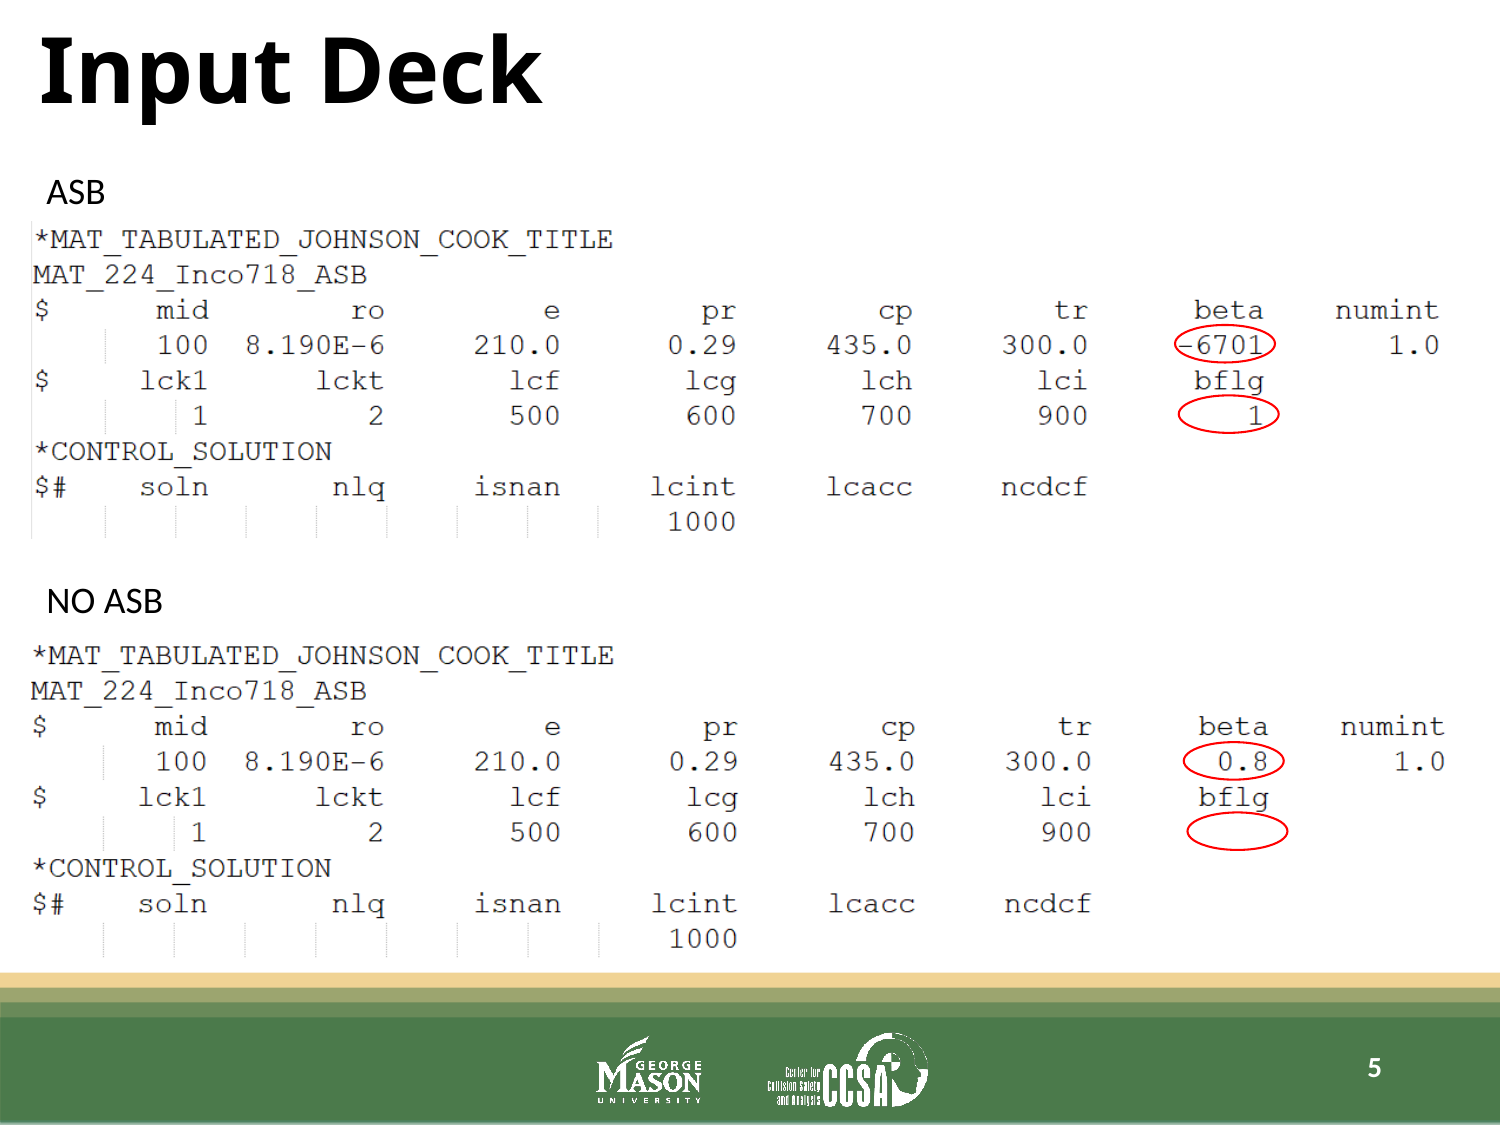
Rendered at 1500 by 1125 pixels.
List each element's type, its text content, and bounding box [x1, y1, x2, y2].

text_box NO ASB [31, 568, 445, 629]
picture [757, 1024, 938, 1115]
title Input Deck [24, 0, 1475, 148]
picture [31, 637, 1450, 962]
picture [31, 221, 1450, 539]
picture [587, 1024, 713, 1115]
text_box ASB [31, 159, 445, 220]
slide_number 5 [1115, 1041, 1397, 1102]
